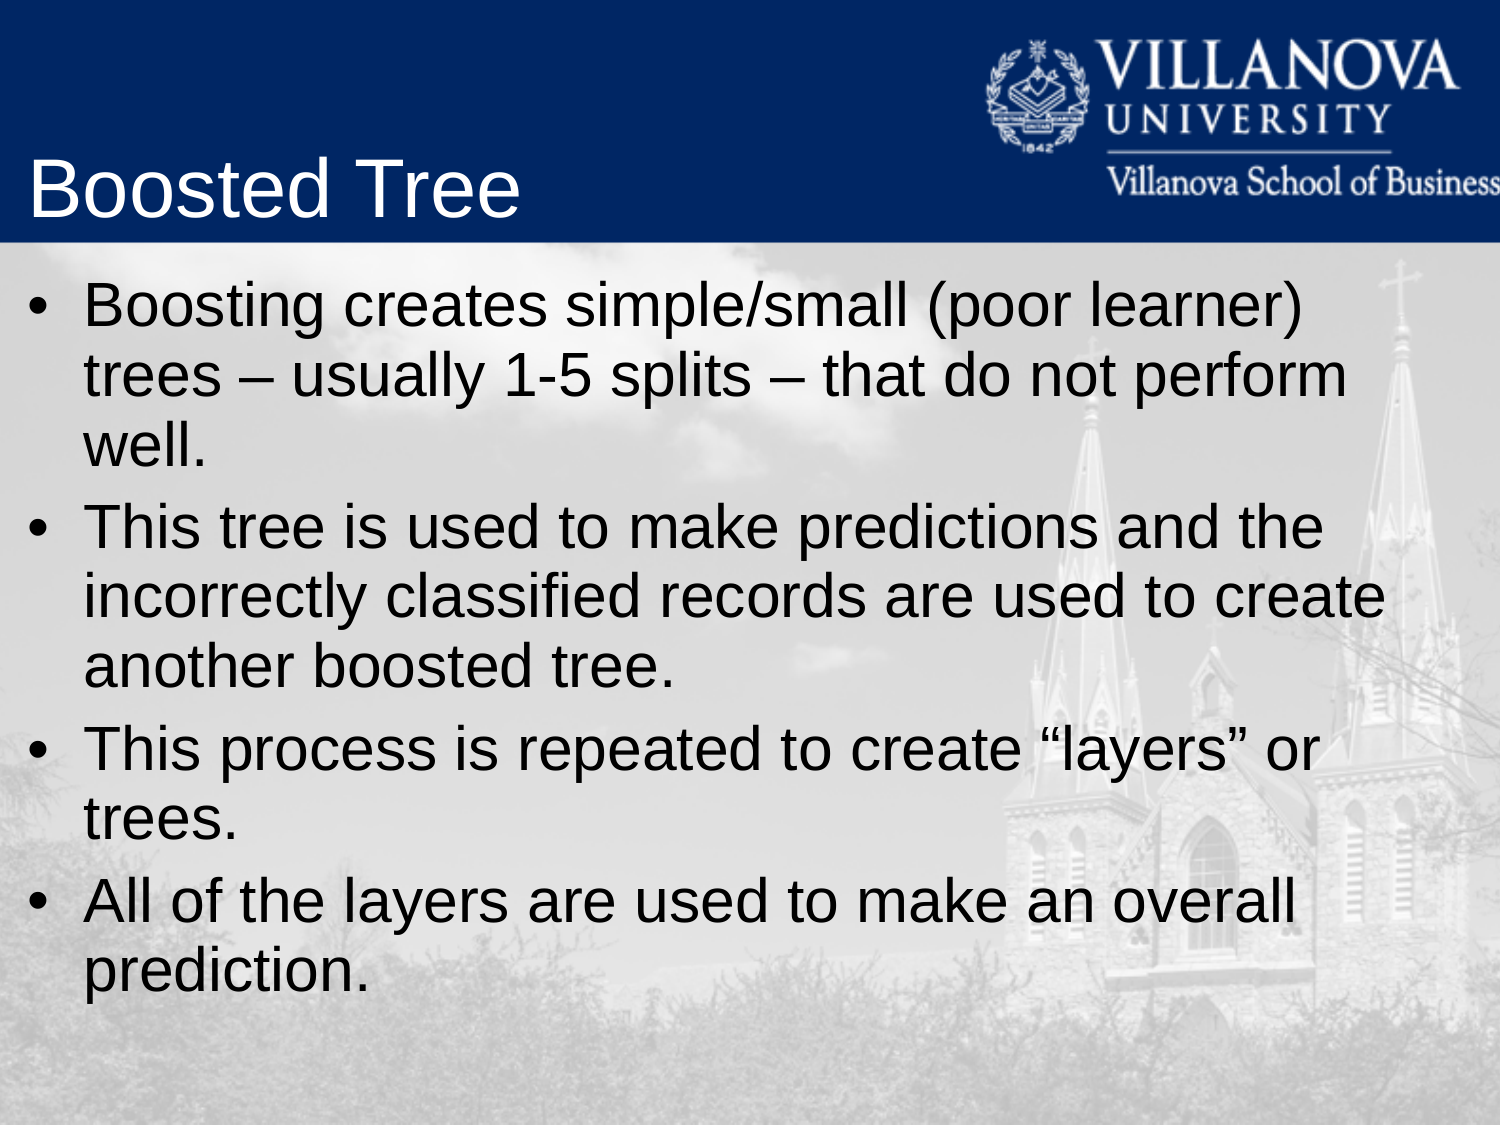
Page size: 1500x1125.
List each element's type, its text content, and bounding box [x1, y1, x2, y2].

picture [0, 0, 1500, 1125]
list Boosting creates simple/small (poor learner) trees – usually 1-5 splits – that do not perform well. This tree is used to make predictions and the incorrectly classified records are used to create another boosted tree. This process is repeated to create “layers” or trees. All of the layers are used to make an overall prediction. [12, 262, 1463, 1113]
text_box Boosted Tree [12, 62, 1363, 250]
